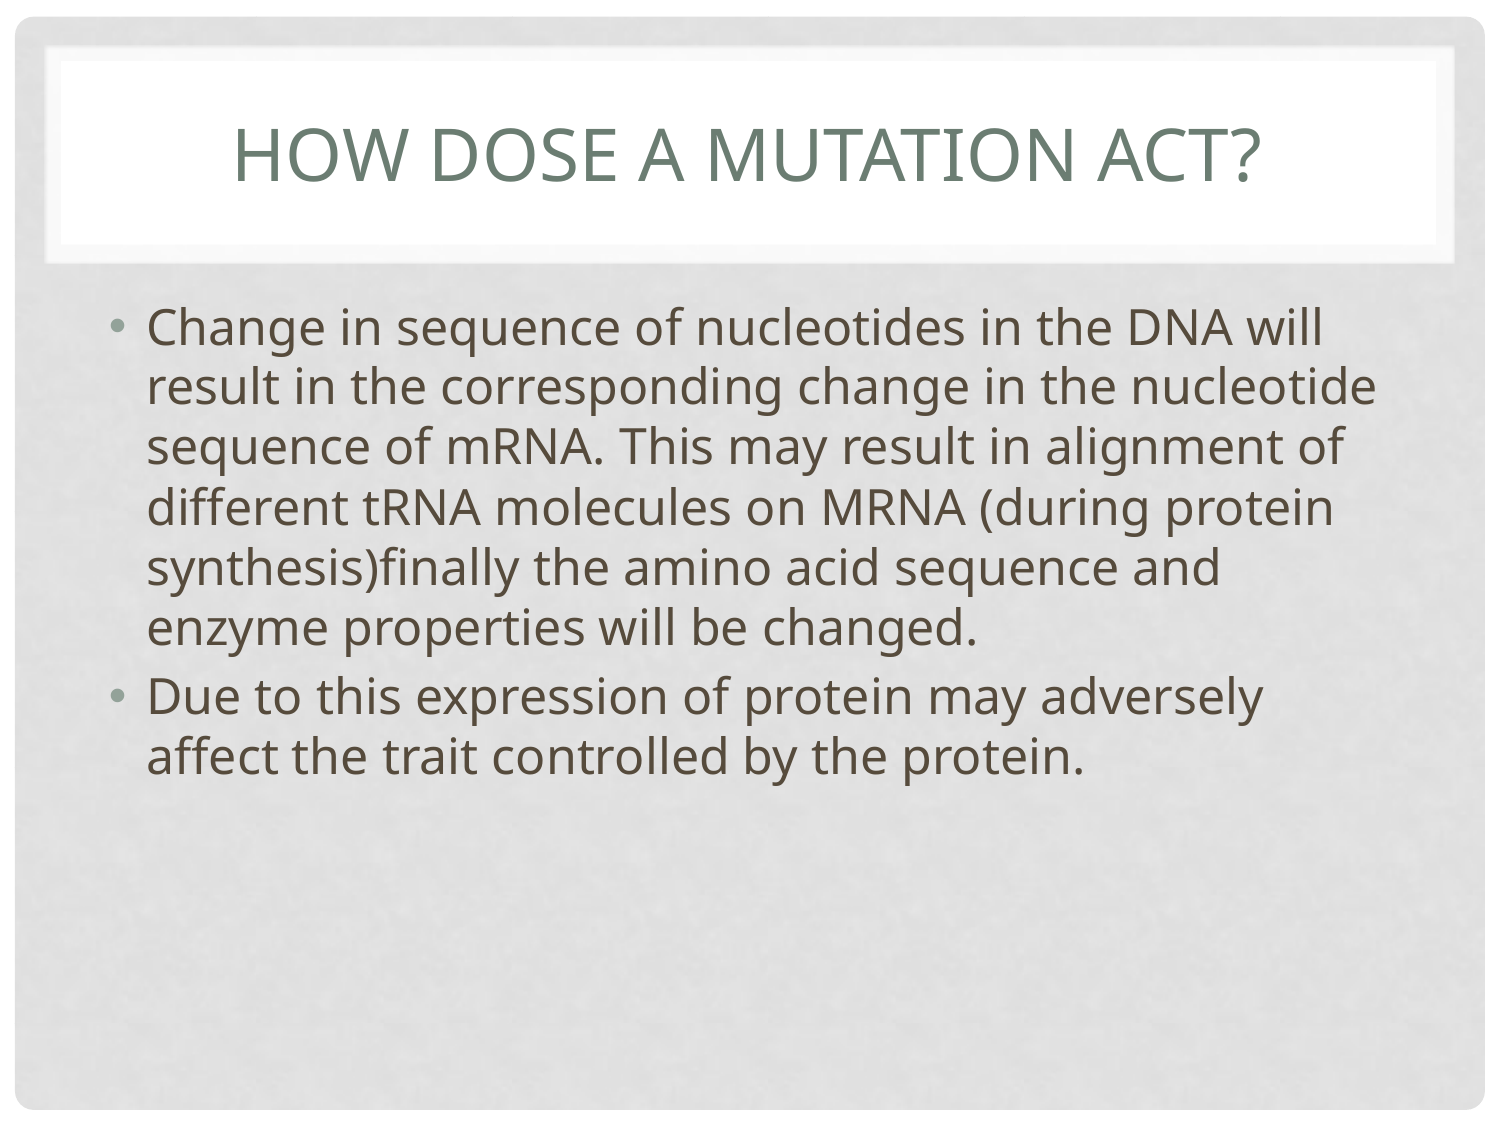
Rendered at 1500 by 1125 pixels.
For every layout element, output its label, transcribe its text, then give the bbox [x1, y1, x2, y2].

list Change in sequence of nucleotides in the DNA will result in the corresponding change in the nucleotide sequence of mRNA. This may result in alignment of different tRNA molecules on MRNA (during protein synthesis)finally the amino acid sequence and enzyme properties will be changed. Due to this expression of protein may adversely affect the trait controlled by the protein. [75, 287, 1425, 1005]
title How dose a mutation act? [69, 66, 1425, 238]
